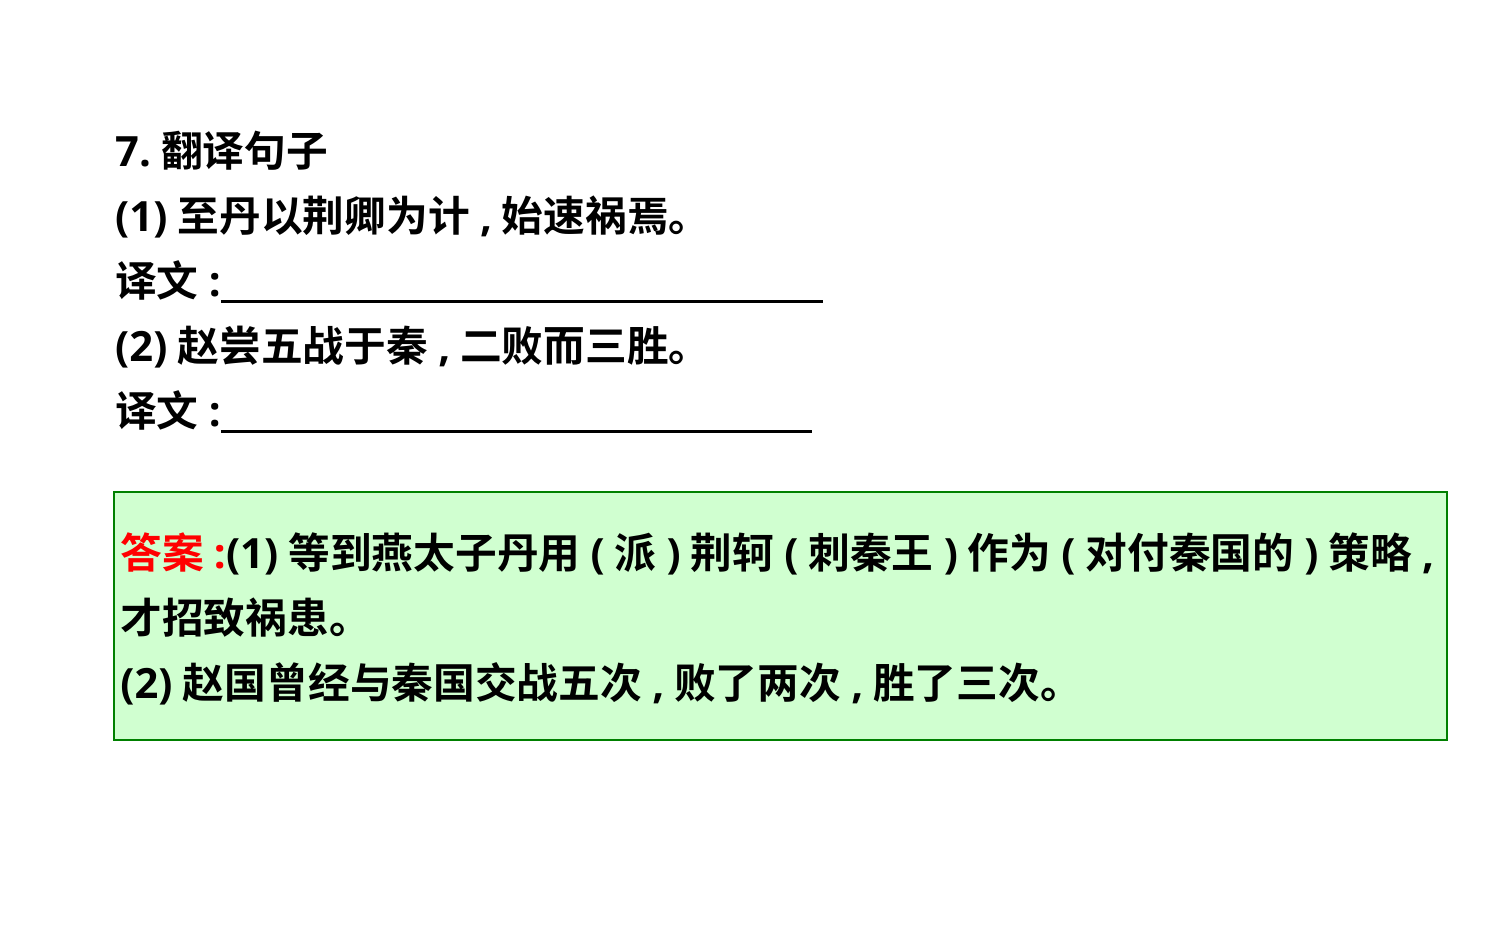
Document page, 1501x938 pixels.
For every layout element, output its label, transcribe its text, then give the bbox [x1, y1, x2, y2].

text_box [114, 492, 1448, 504]
text_box [114, 714, 1448, 741]
text_box 7.翻译句子 (1)至丹以荆卿为计,始速祸焉。 译文: (2)赵尝五战于秦,二败而三胜。 译文: [100, 102, 1412, 443]
text_box 答案:(1)等到燕太子丹用(派)荆轲(刺秦王)作为(对付秦国的)策略,才招致祸患。 (2)赵国曾经与秦国交战五次,败了两次,胜了三次。 [105, 504, 1471, 714]
